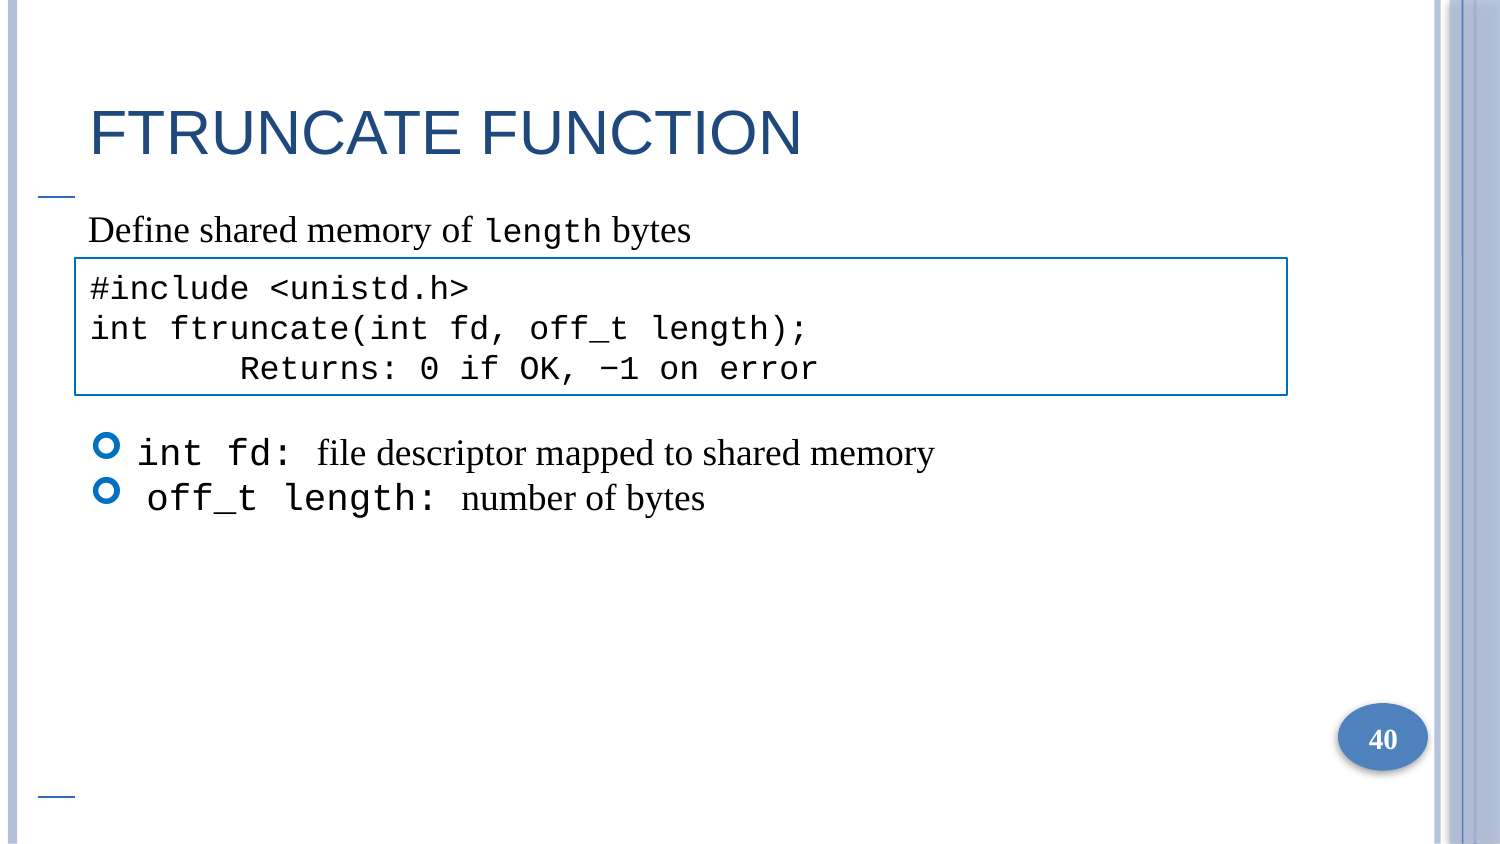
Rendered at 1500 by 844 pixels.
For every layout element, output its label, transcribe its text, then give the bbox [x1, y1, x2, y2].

title FTRUNCATE Function [75, 33, 1300, 175]
slide_number 40 [1333, 705, 1434, 770]
text_box int fd: file descriptor mapped to shared memory off_t length: number of bytes [75, 420, 1300, 526]
text_box #include <unistd.h> int ftruncate(int fd, off_t length); Returns: 0 if OK, −1 on error [73, 257, 1289, 397]
text_box Define shared memory of length bytes [73, 197, 1482, 257]
